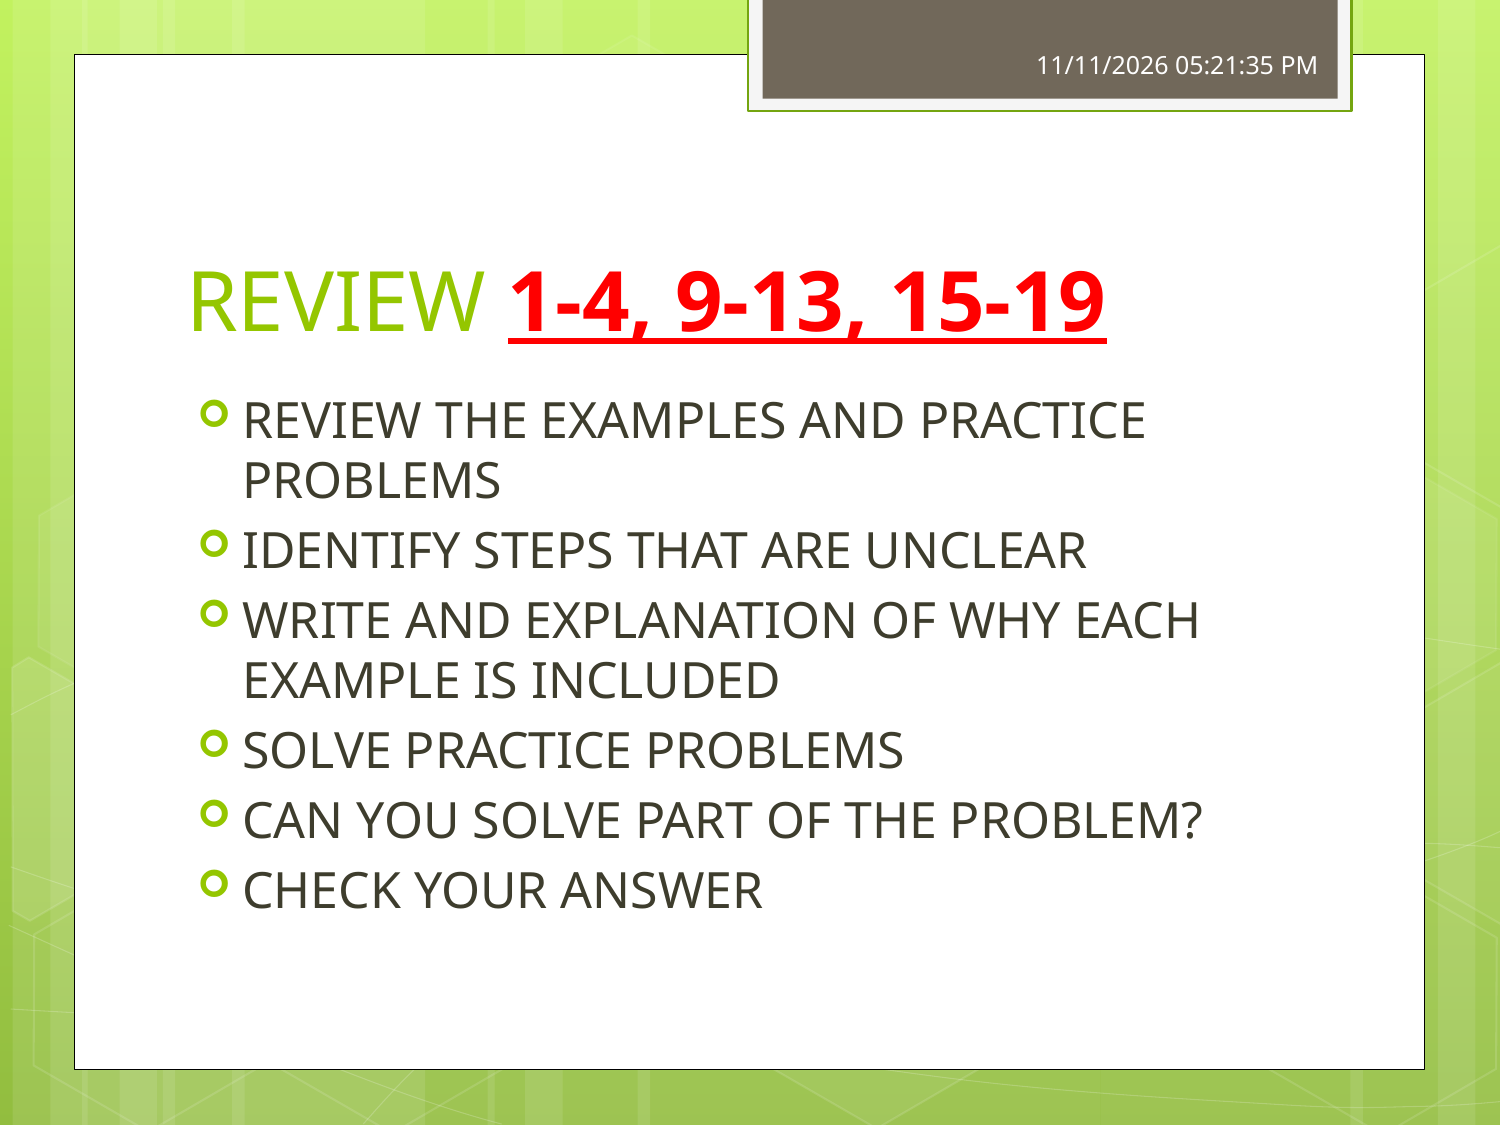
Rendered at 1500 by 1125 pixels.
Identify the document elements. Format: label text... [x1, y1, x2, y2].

title REVIEW 1-4, 9-13, 15-19 [171, 168, 1324, 357]
list REVIEW THE EXAMPLES AND PRACTICE PROBLEMS IDENTIFY STEPS THAT ARE UNCLEAR WRITE AND EXPLANATION OF WHY EACH EXAMPLE IS INCLUDED SOLVE PRACTICE PROBLEMS CAN YOU SOLVE PART OF THE PROBLEM? CHECK YOUR ANSWER [171, 381, 1283, 957]
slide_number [983, 36, 1334, 97]
